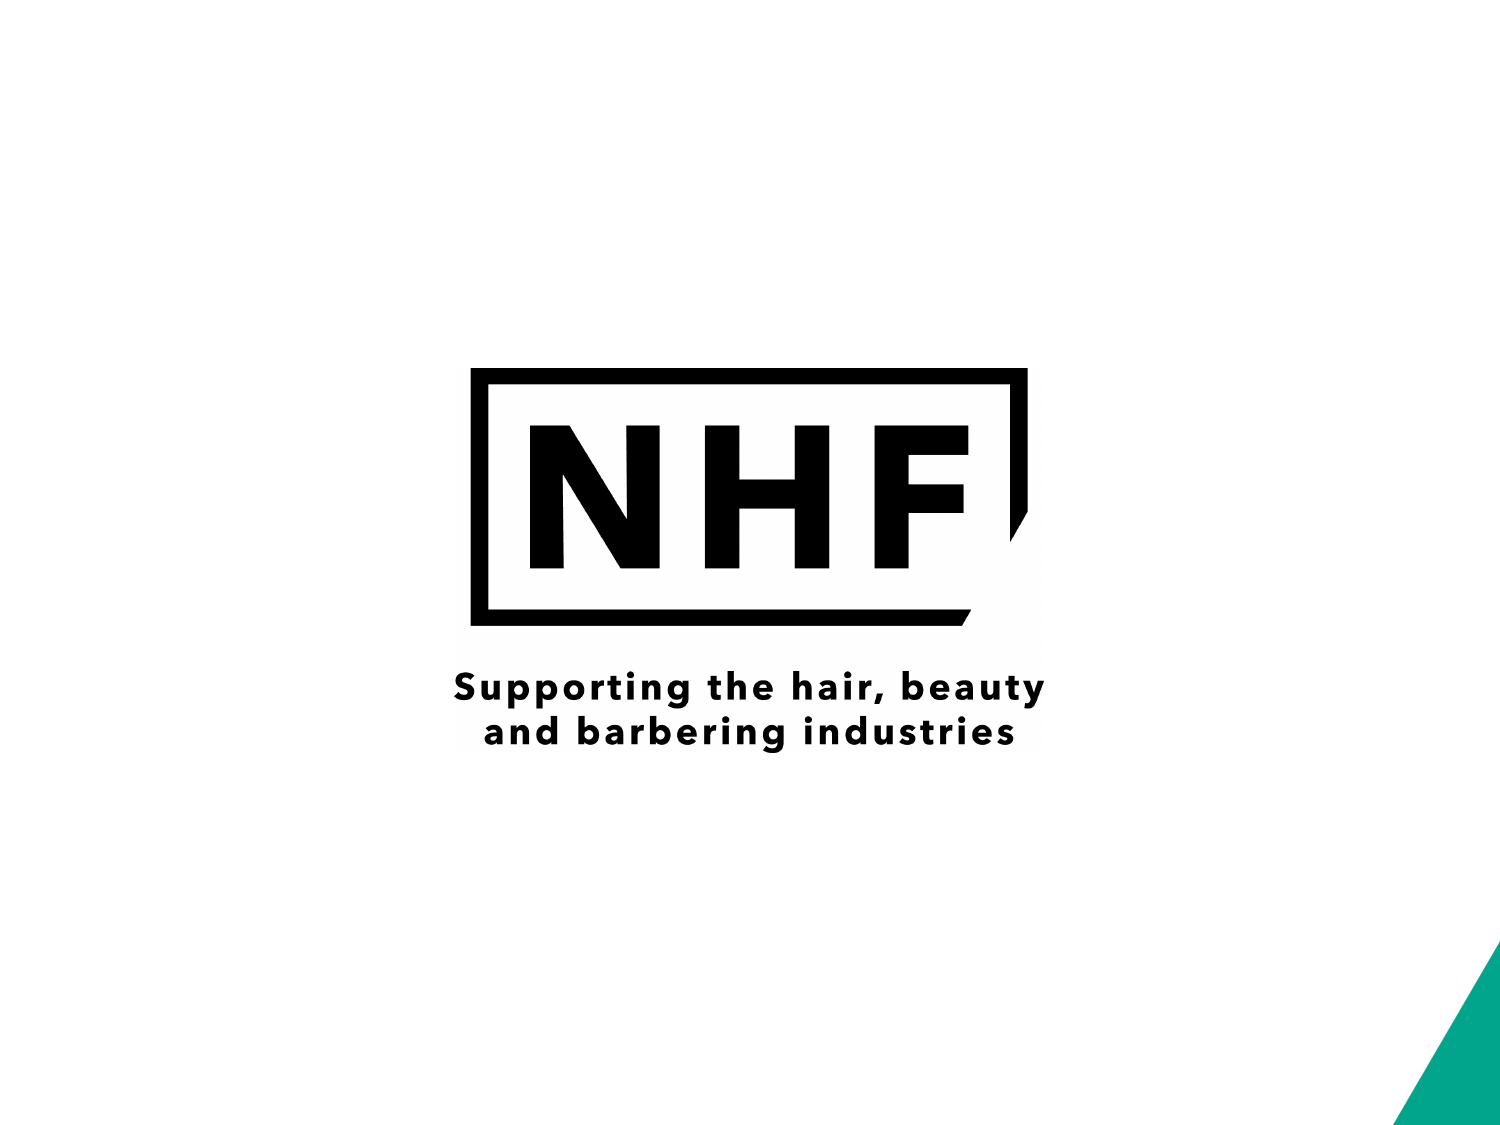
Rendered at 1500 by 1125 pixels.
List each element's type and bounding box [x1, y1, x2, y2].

picture [454, 368, 1044, 753]
picture [1381, 941, 1500, 1125]
